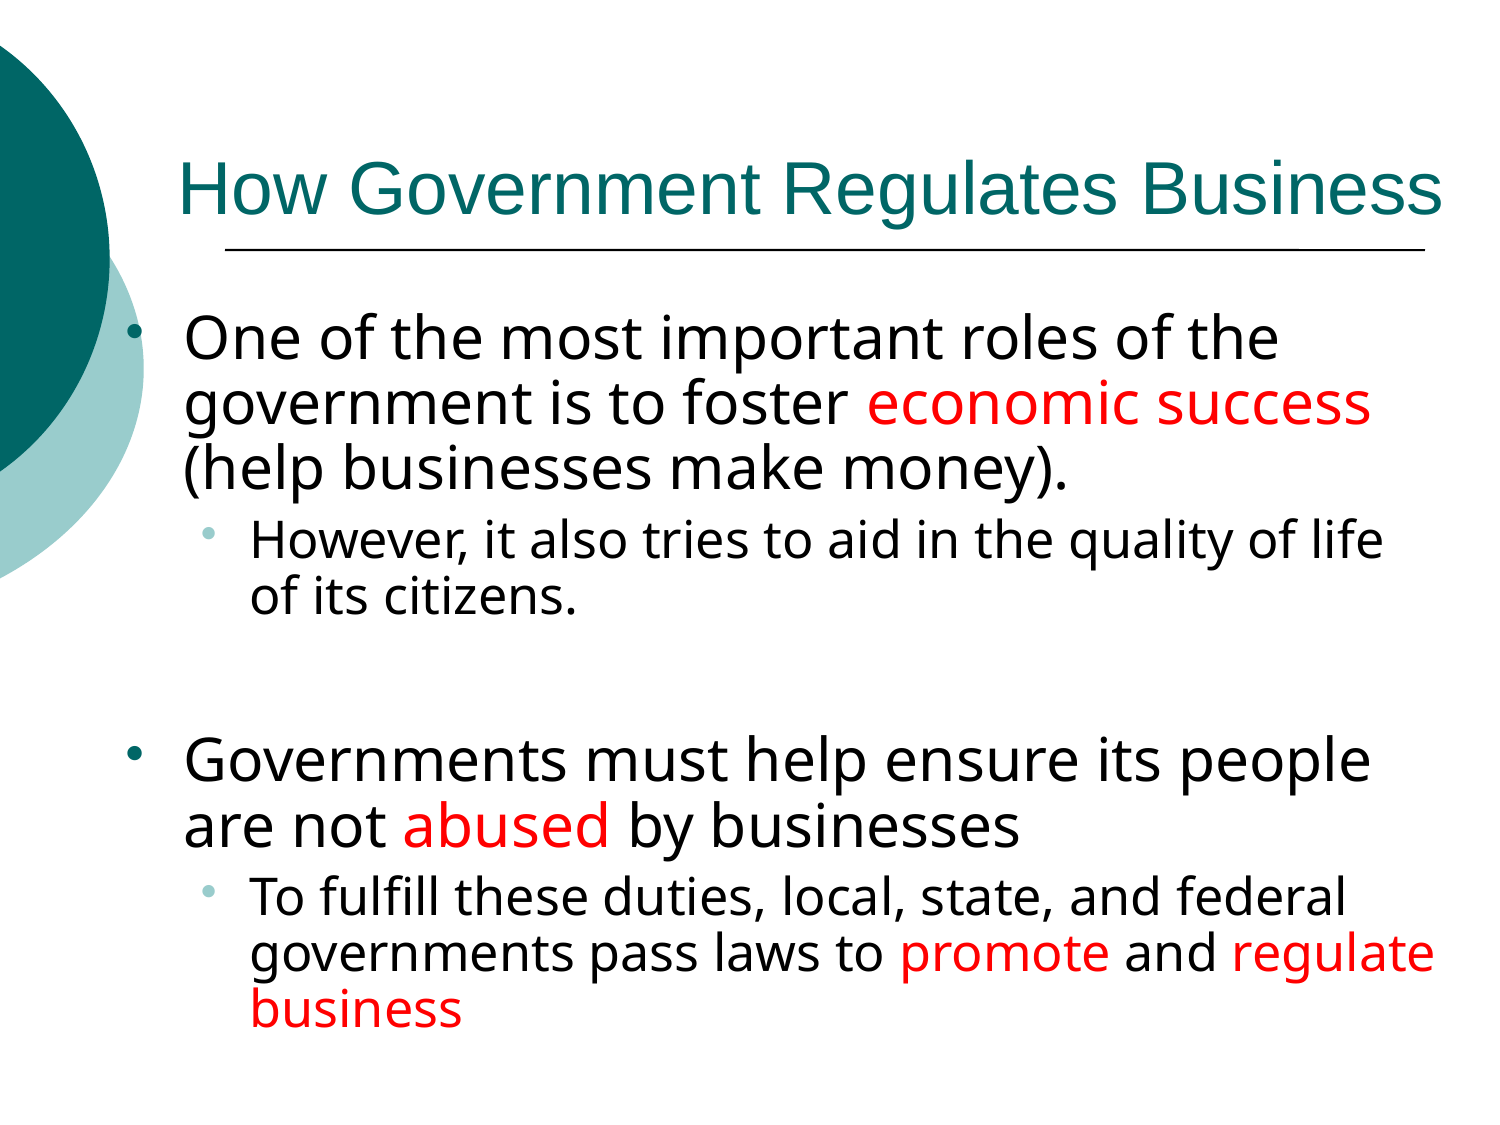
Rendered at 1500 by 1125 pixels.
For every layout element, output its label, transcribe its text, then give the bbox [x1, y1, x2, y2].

list One of the most important roles of the government is to foster economic success (help businesses make money). However, it also tries to aid in the quality of life of its citizens. Governments must help ensure its people are not abused by businesses To fulfill these duties, local, state, and federal governments pass laws to promote and regulate business [112, 299, 1463, 1075]
title How Government Regulates Business [162, 49, 1463, 237]
